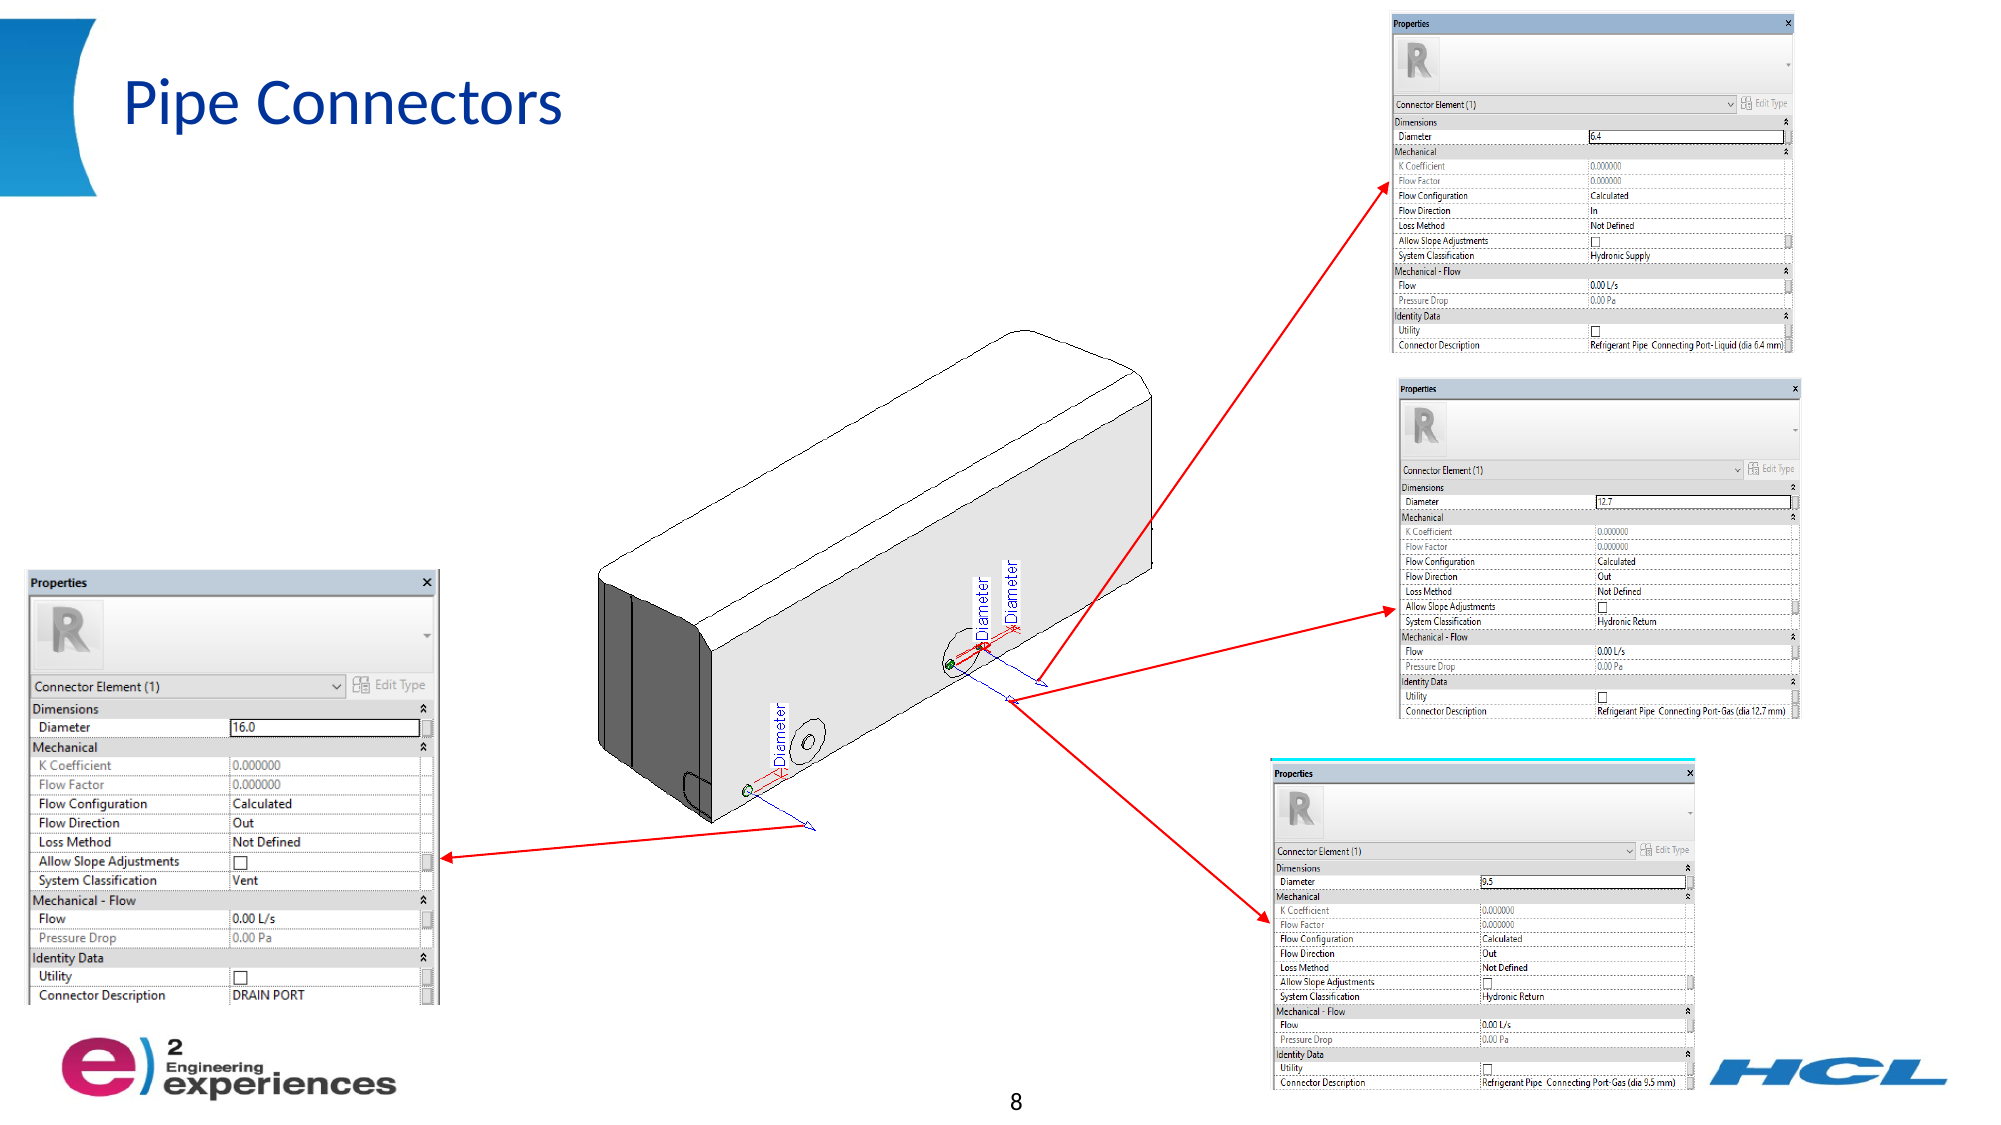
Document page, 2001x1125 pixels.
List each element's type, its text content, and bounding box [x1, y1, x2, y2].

picture [0, 0, 2000, 1125]
text_box Pipe Connectors [108, 50, 606, 146]
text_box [1008, 709, 1271, 924]
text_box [1008, 608, 1397, 703]
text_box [1037, 181, 1390, 607]
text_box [445, 825, 804, 859]
